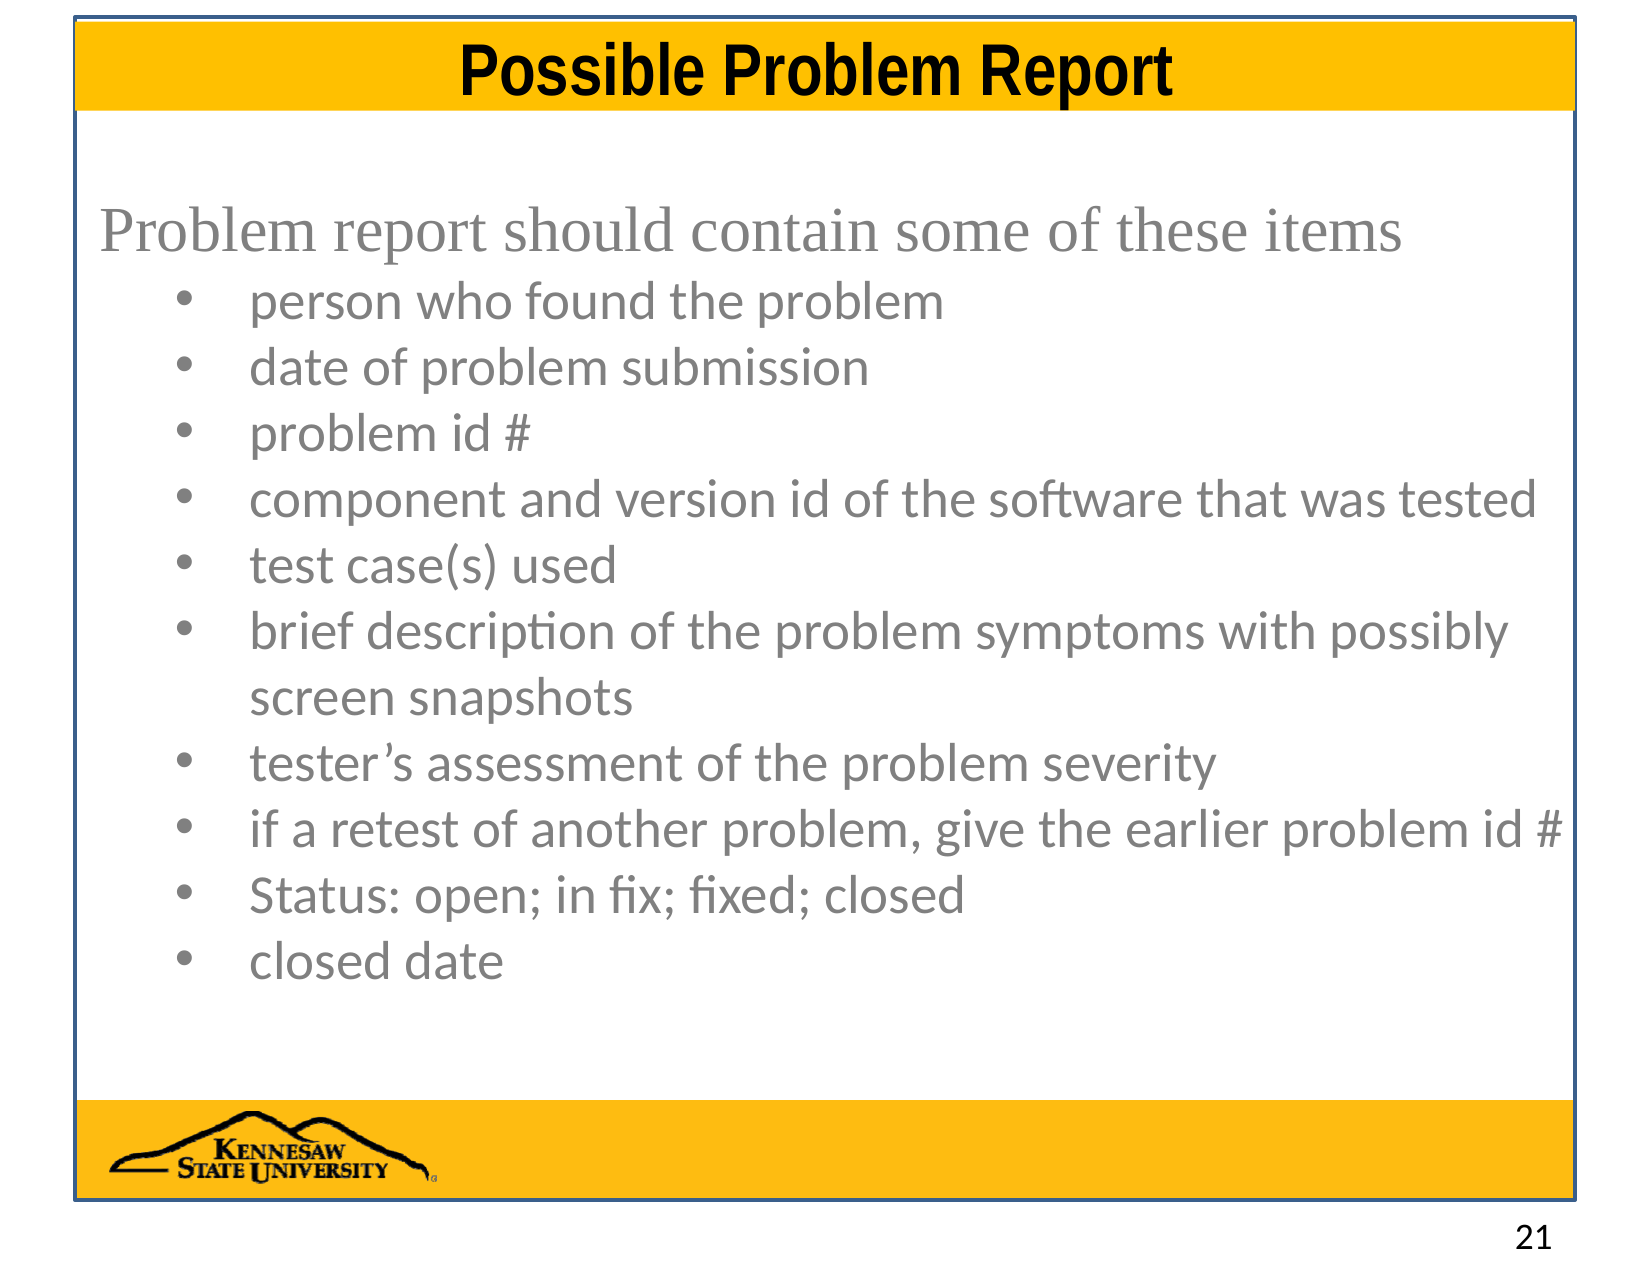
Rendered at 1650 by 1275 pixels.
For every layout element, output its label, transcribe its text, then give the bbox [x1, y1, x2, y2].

list Problem report should contain some of these items person who found the problem date of problem submission problem id # component and version id of the software that was tested test case(s) used brief description of the problem symptoms with possibly screen snapshots tester’s assessment of the problem severity if a retest of another problem, give the earlier problem id # Status: open; in fix; fixed; closed closed date [99, 187, 1627, 1205]
title Possible Problem Report [75, 21, 1575, 111]
